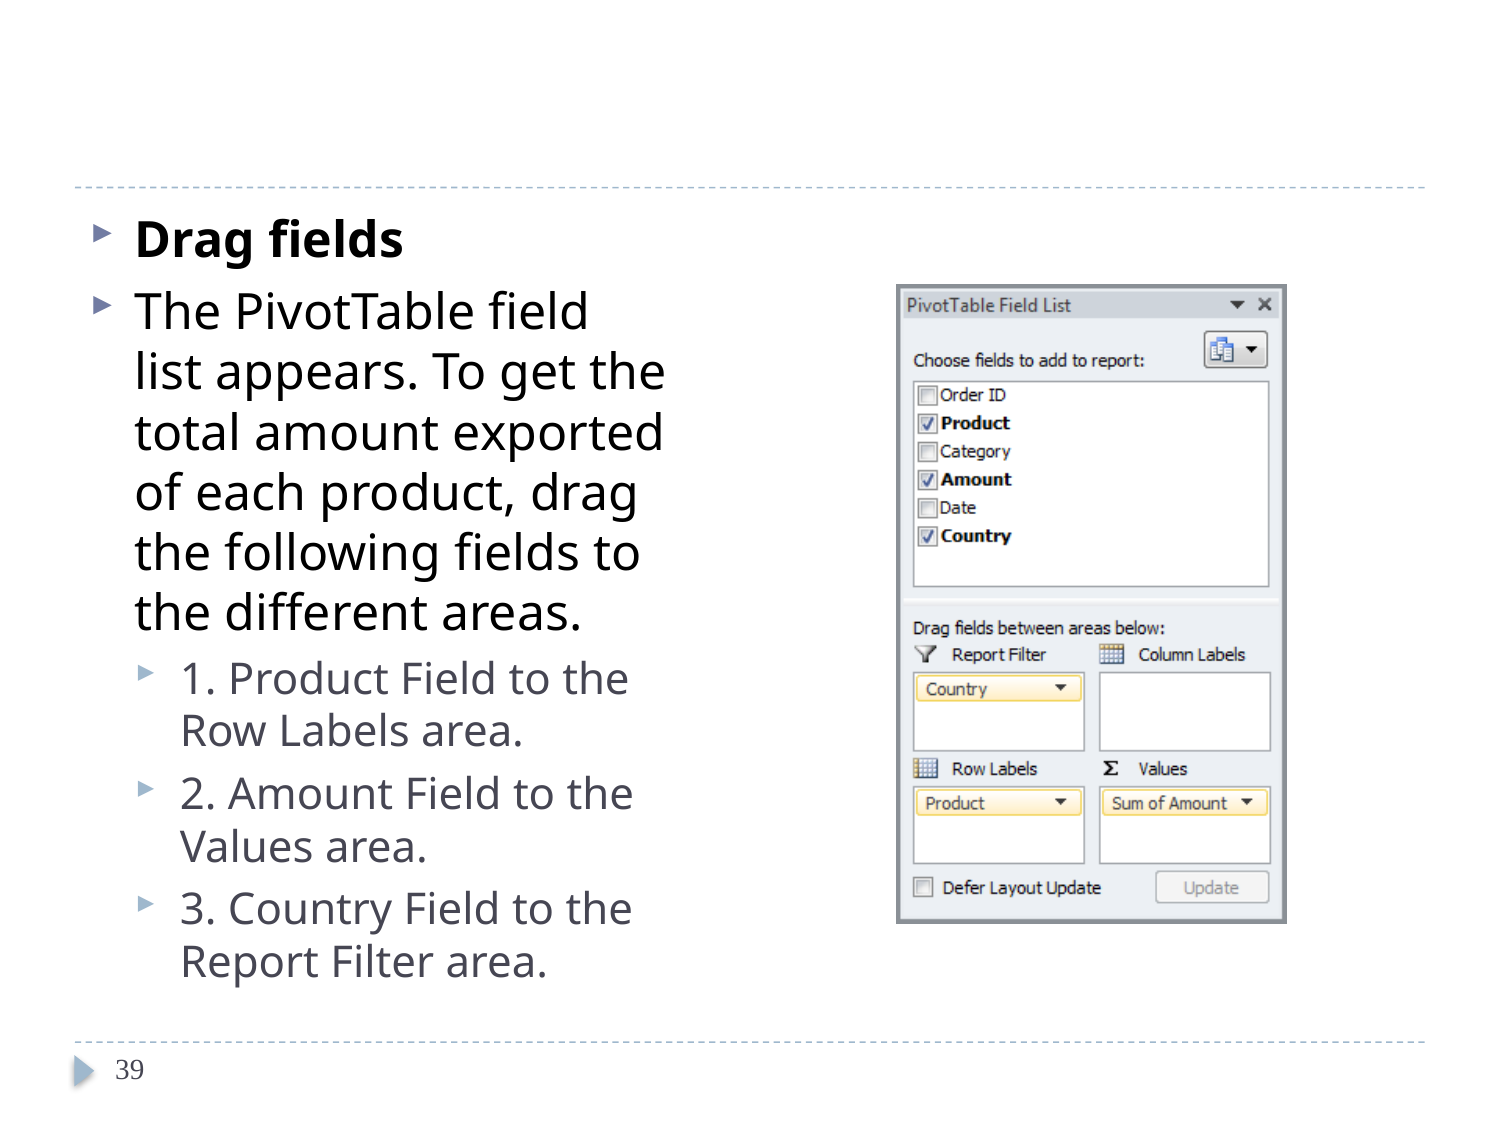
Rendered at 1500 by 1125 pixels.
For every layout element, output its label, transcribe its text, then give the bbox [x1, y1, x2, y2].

list Drag fields The PivotTable field list appears. To get the total amount exported of each product, drag the following fields to the different areas. 1. Product Field to the Row Labels area. 2. Amount Field to the Values area. 3. Country Field to the Report Filter area. [74, 199, 739, 1011]
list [895, 284, 1287, 925]
slide_number 39 [100, 1042, 426, 1103]
